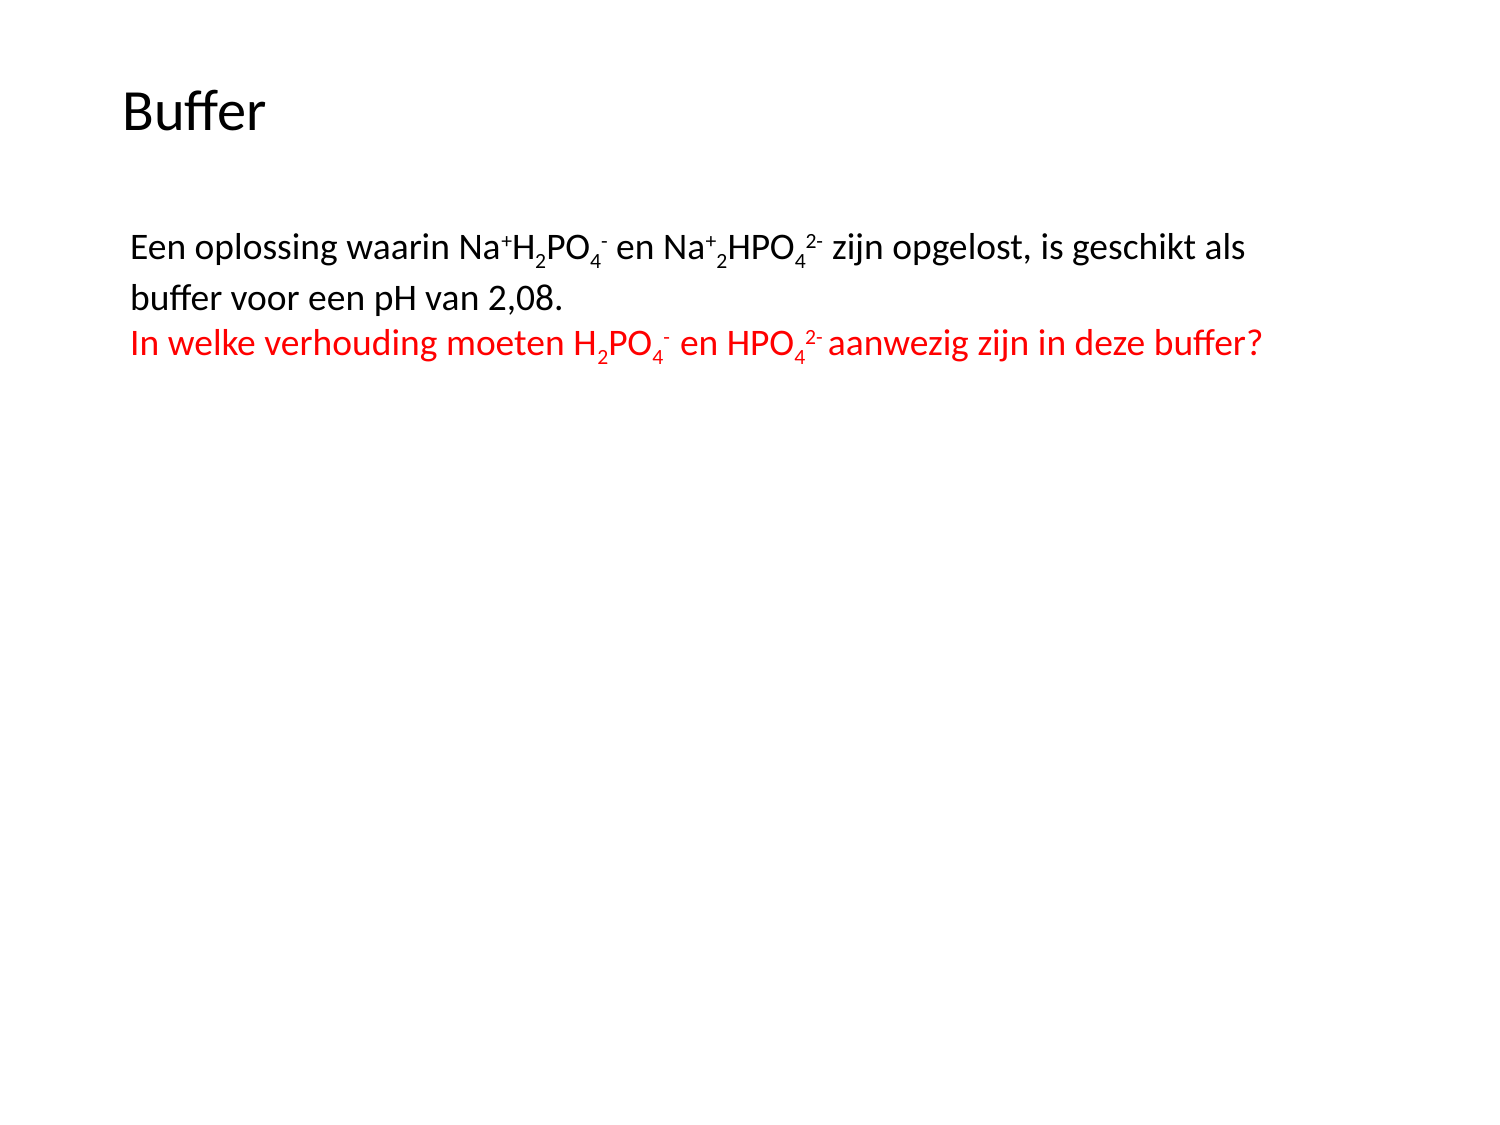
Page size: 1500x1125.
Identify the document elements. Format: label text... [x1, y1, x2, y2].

text_box Een buffer is bijvoorbeeld: Een oplossing waarin Na+H2PO4- en Na+2HPO42- zijn opgelost, is geschikt als buffer voor een pH van 2,08. In welke verhouding moeten H2PO4- en HPO42- aanwezig zijn in deze buffer? [115, 169, 1279, 557]
text_box Buffer [108, 64, 282, 150]
